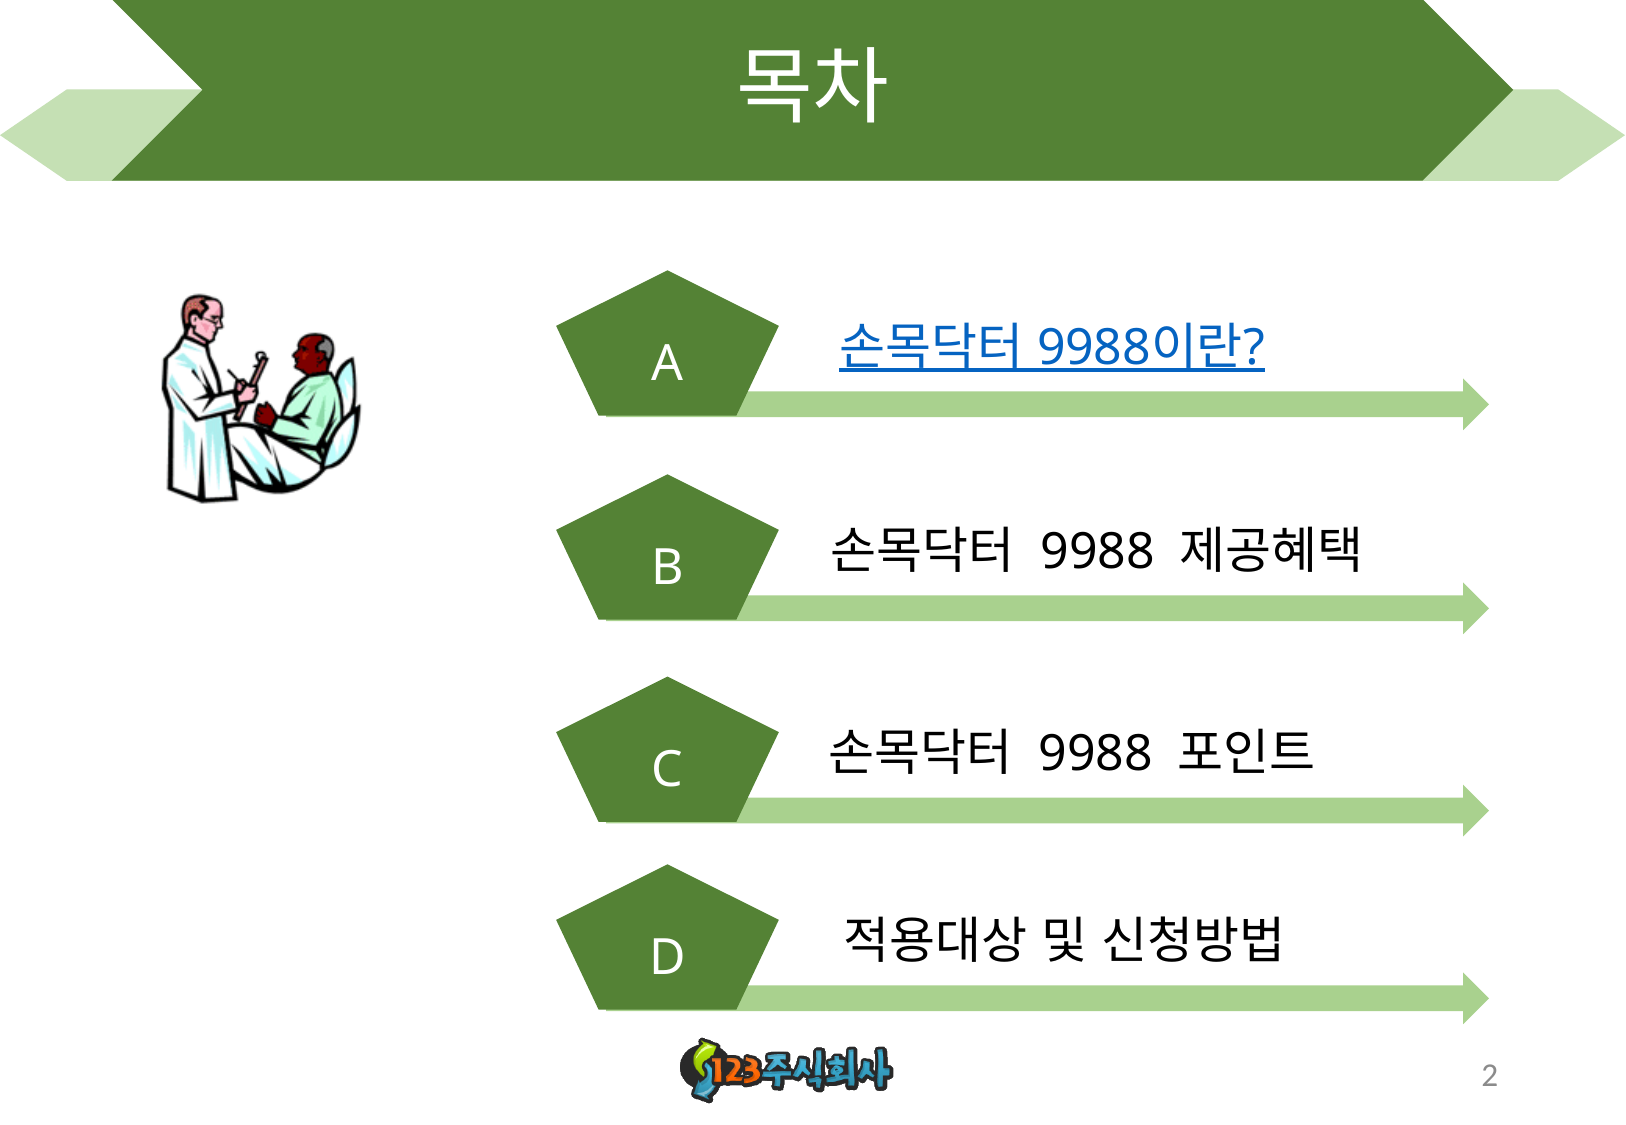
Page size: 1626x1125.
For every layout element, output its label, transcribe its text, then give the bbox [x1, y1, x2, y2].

picture [137, 262, 420, 511]
text_box A [554, 269, 781, 417]
text_box [604, 375, 1491, 433]
text_box 손목닥터 9988 포인트 [813, 713, 1331, 788]
text_box C [554, 675, 781, 824]
text_box [604, 782, 1491, 839]
text_box B [554, 473, 781, 621]
text_box [604, 969, 1491, 1027]
text_box 적용대상 및 신청방법 [828, 900, 1301, 976]
title 목차 [0, 0, 1625, 181]
text_box D [554, 863, 781, 1011]
text_box 손목닥터 9988이란? [824, 306, 1280, 395]
picture [669, 1026, 903, 1113]
text_box 손목닥터 9988 제공혜택 [815, 510, 1379, 586]
slide_number 2 [1147, 1042, 1514, 1103]
text_box [604, 579, 1491, 637]
